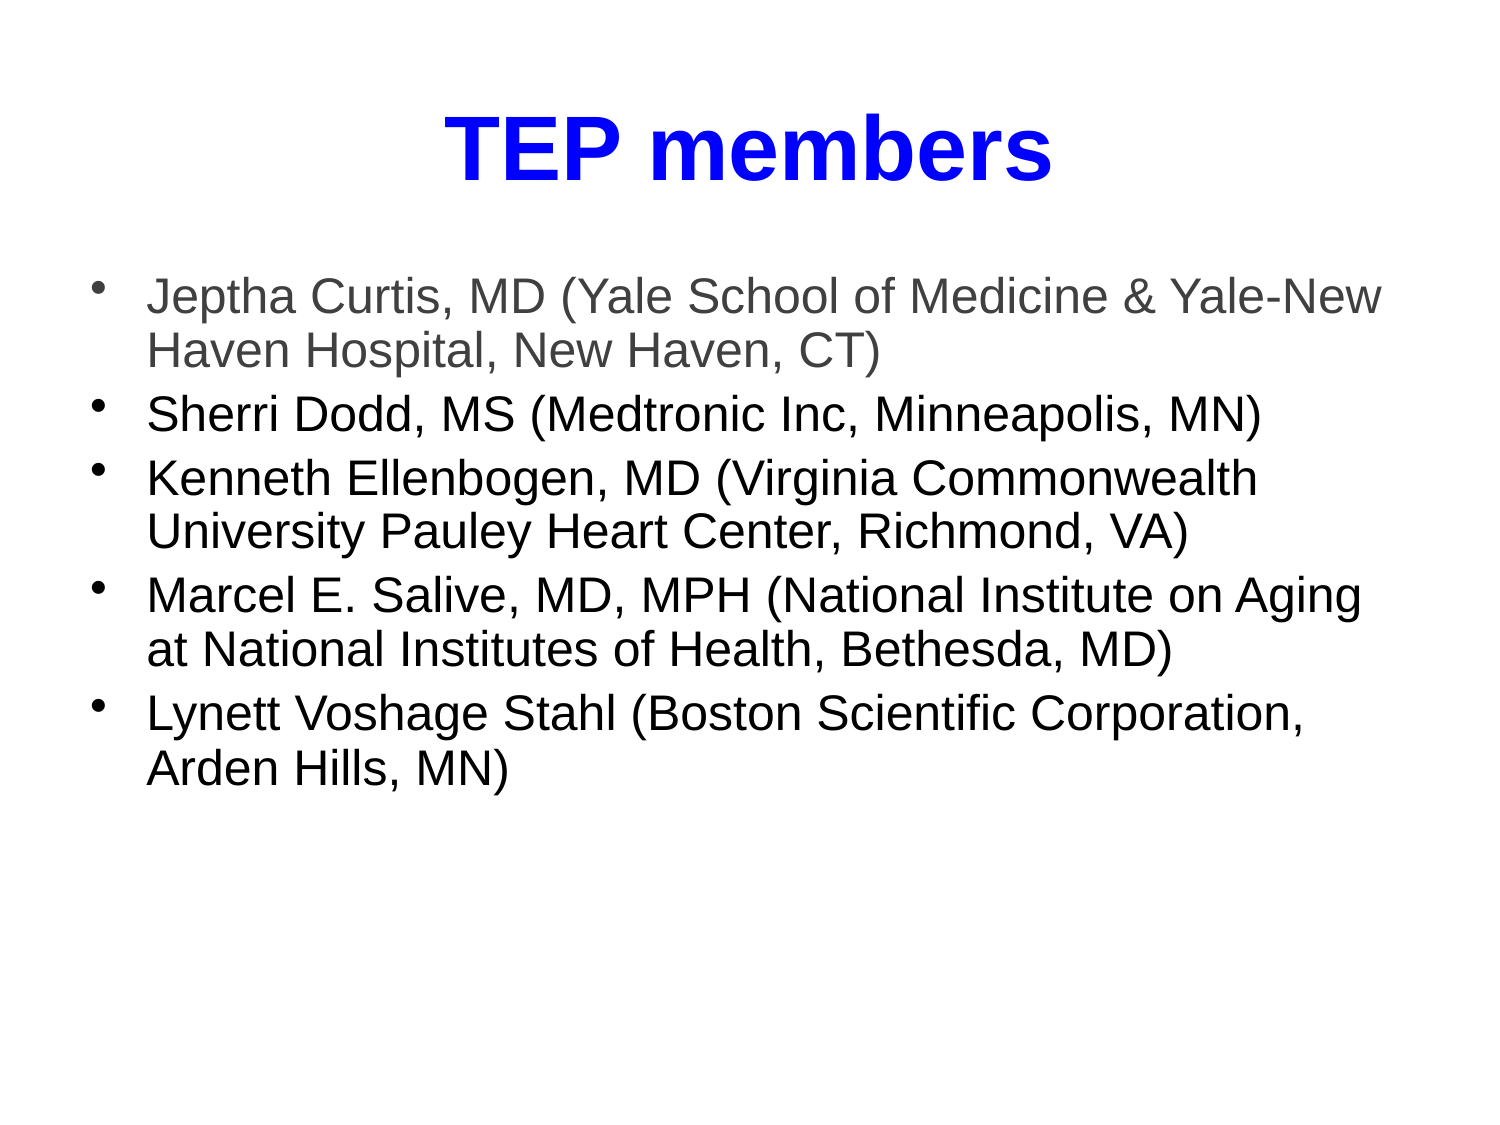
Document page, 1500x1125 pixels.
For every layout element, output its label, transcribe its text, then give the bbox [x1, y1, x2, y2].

list Jeptha Curtis, MD (Yale School of Medicine & Yale-New Haven Hospital, New Haven, CT) Sherri Dodd, MS (Medtronic Inc, Minneapolis, MN) Kenneth Ellenbogen, MD (Virginia Commonwealth University Pauley Heart Center, Richmond, VA) Marcel E. Salive, MD, MPH (National Institute on Aging at National Institutes of Health, Bethesda, MD) Lynett Voshage Stahl (Boston Scientific Corporation, Arden Hills, MN) [75, 262, 1425, 1005]
title TEP members [75, 50, 1425, 238]
